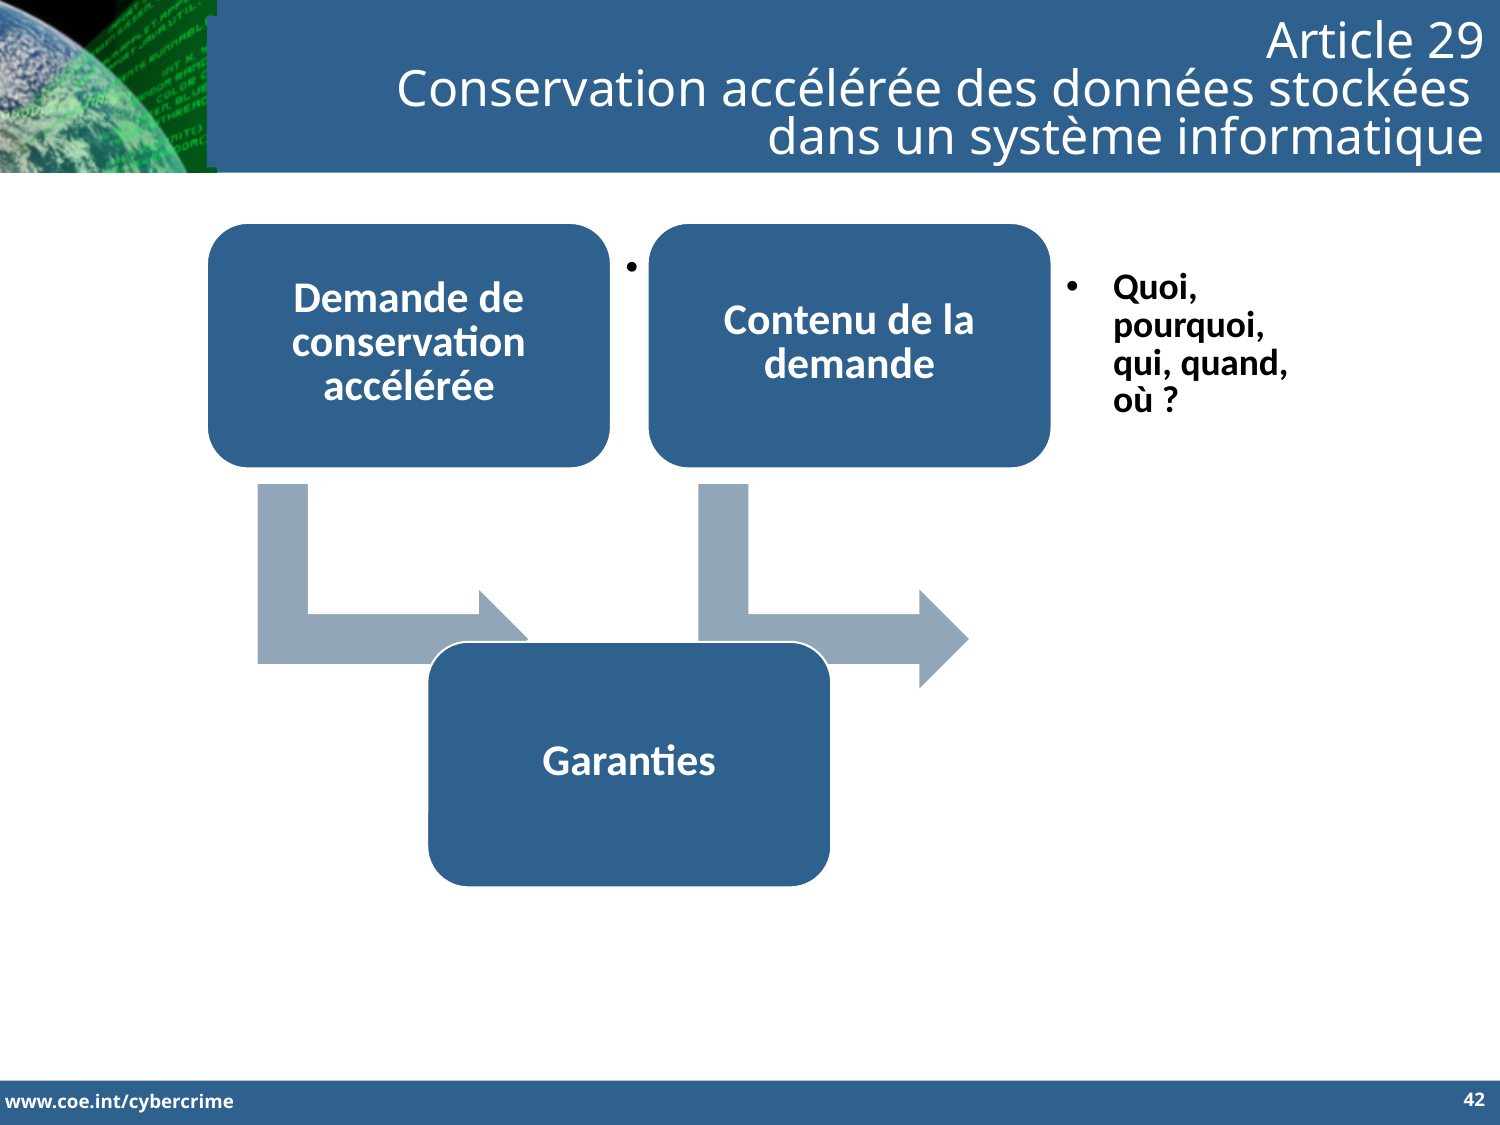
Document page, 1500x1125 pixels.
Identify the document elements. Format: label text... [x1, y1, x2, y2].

slide_number 42 [1149, 1079, 1500, 1125]
text_box Article 29 Conservation accélérée des données stockées dans un système informatique [206, 15, 1500, 168]
picture [0, 1, 217, 173]
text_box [206, 209, 1359, 1013]
